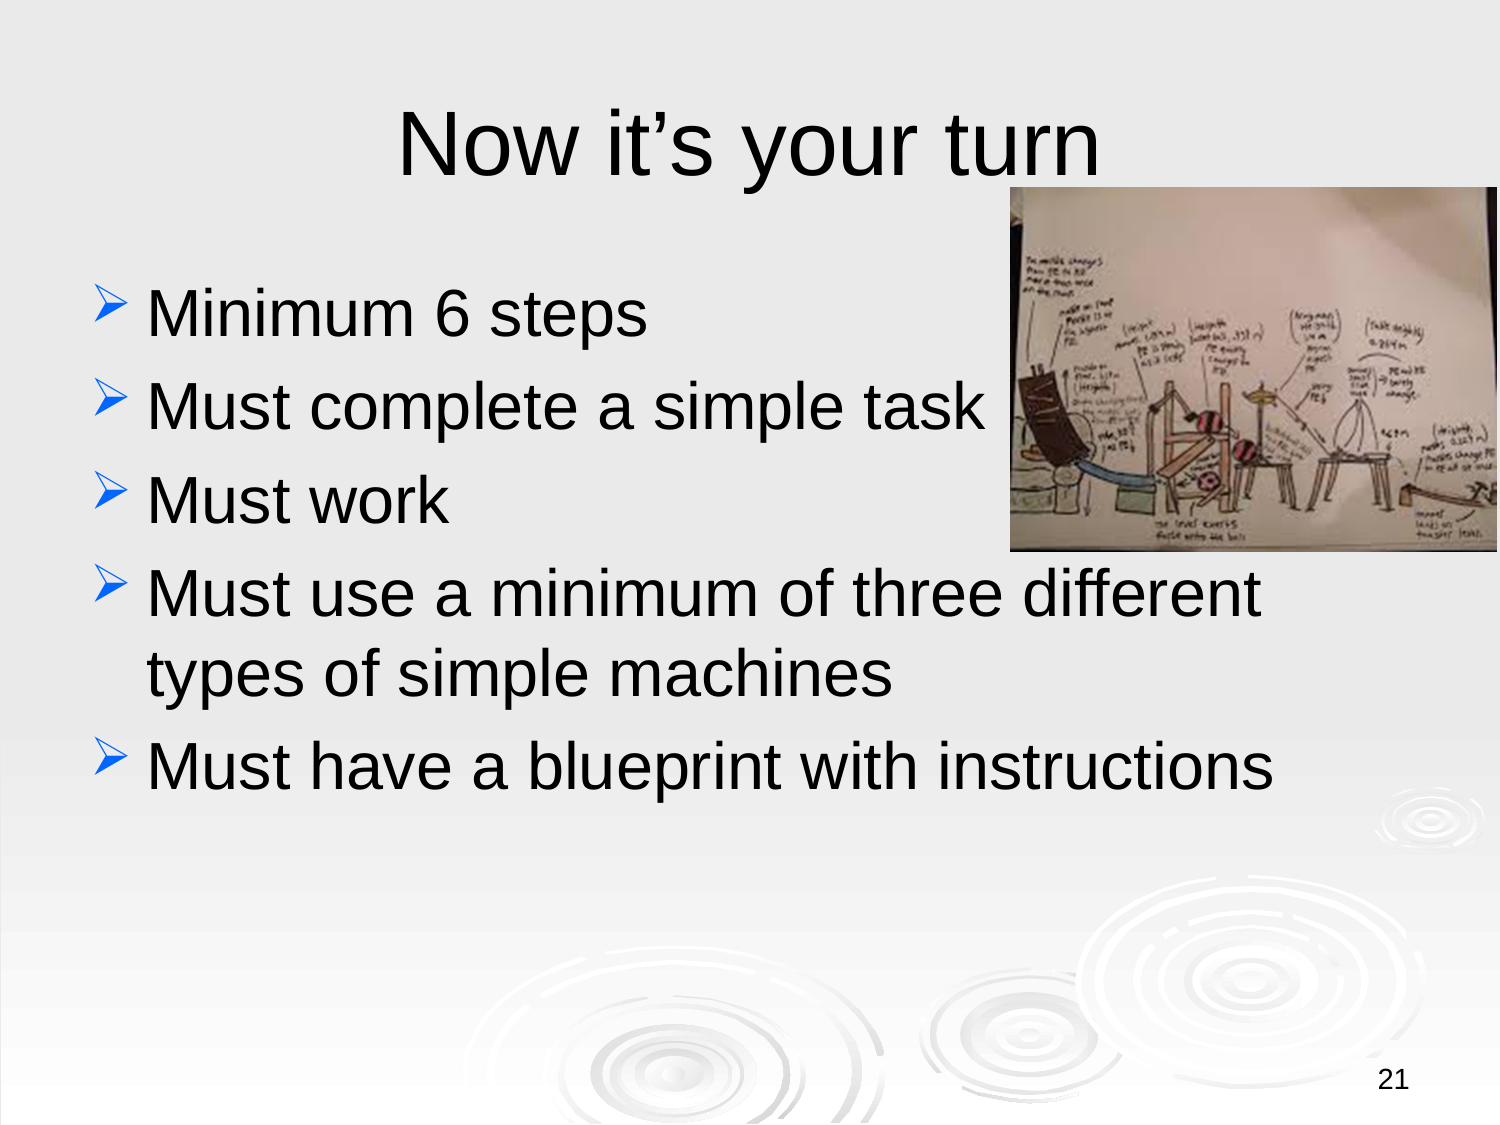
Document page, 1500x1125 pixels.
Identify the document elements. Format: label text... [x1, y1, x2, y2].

picture [1010, 187, 1497, 552]
slide_number 21 [1074, 1024, 1425, 1103]
title Now it’s your turn [75, 45, 1425, 233]
list Minimum 6 steps Must complete a simple task Must work Must use a minimum of three different types of simple machines Must have a blueprint with instructions [75, 262, 1425, 1005]
